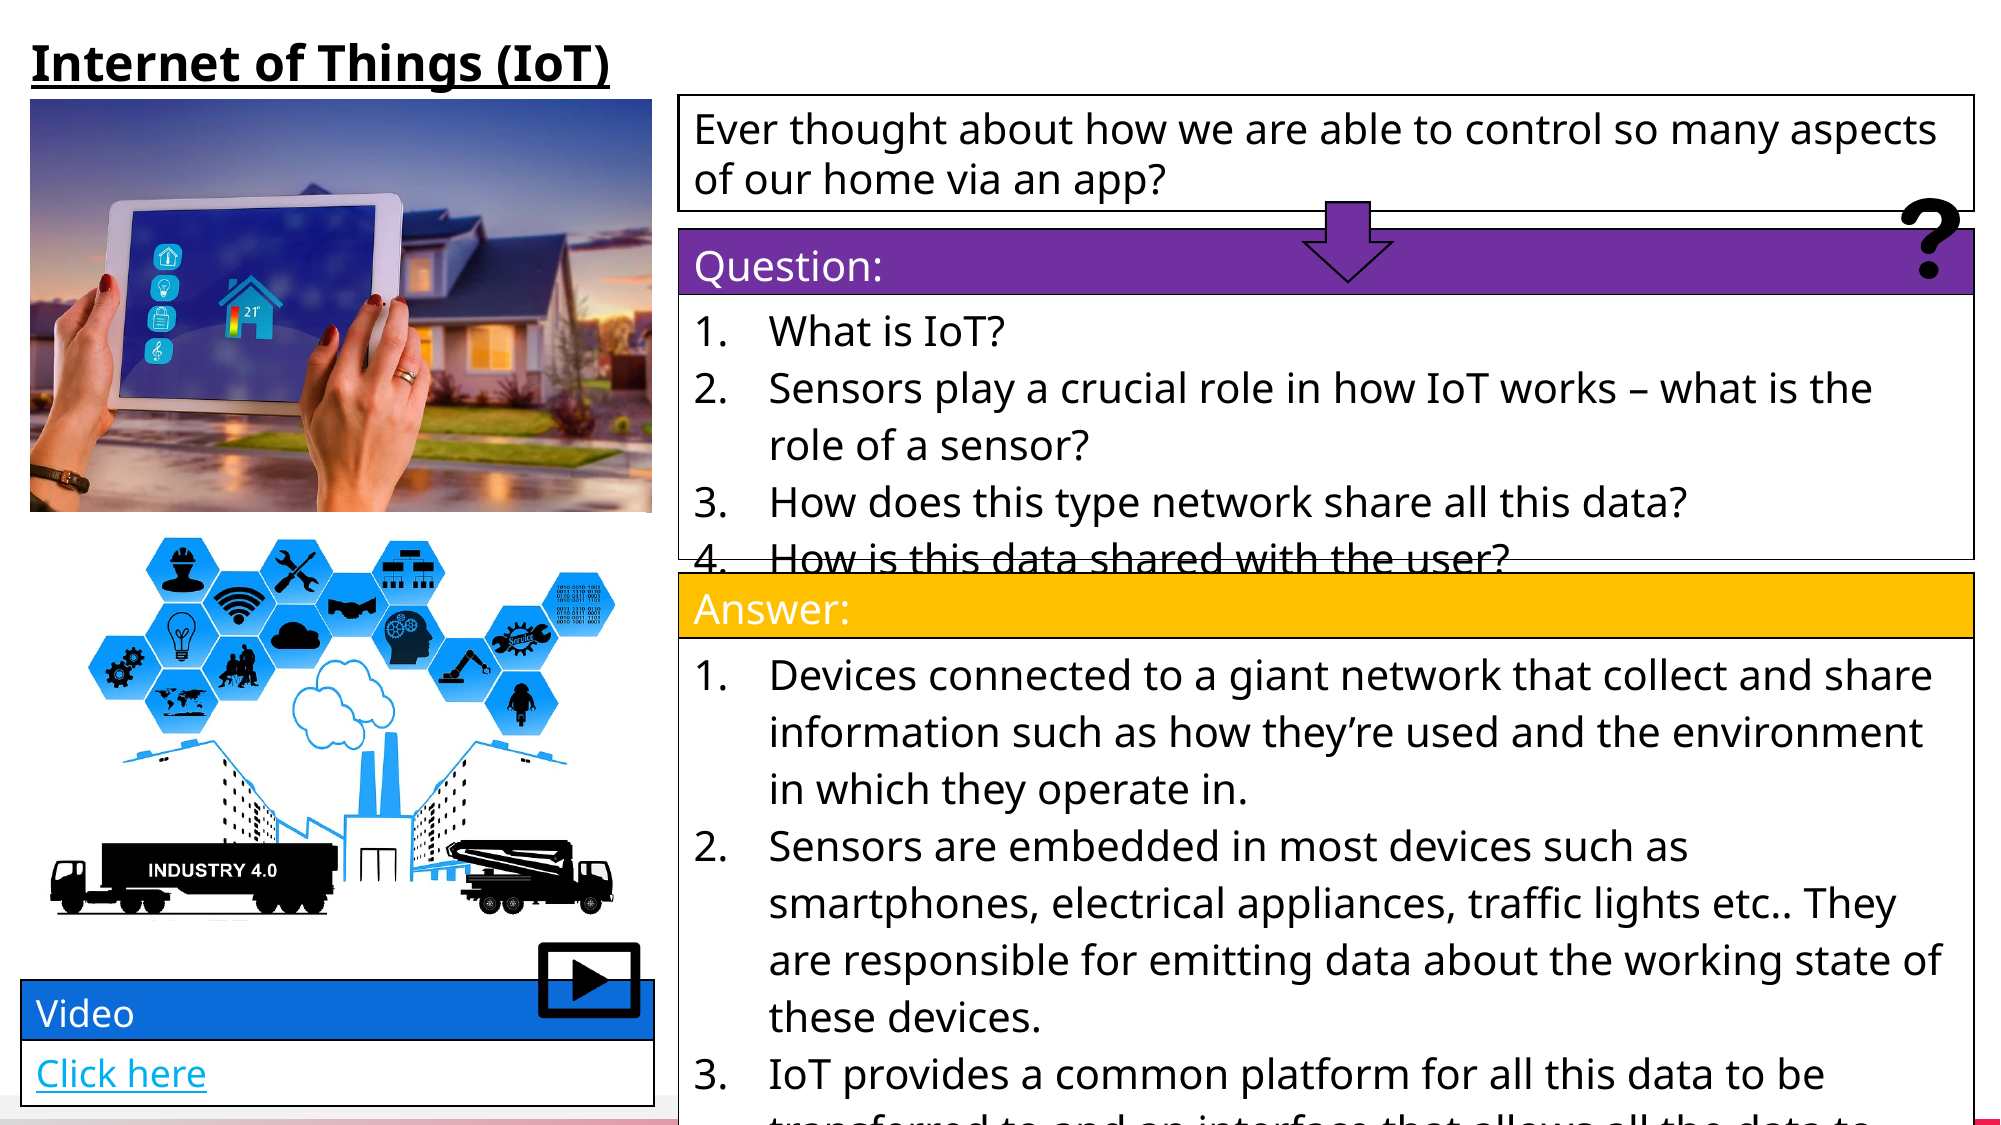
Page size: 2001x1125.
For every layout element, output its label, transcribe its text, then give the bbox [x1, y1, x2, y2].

text_box [1301, 201, 1395, 284]
table_cell Devices connected to a giant network that collect and share information such as how they’re used and the environment in which they operate in. Sensors are embedded in most devices such as smartphones, electrical appliances, traffic lights etc.. They are responsible for emitting data about the working state of these devices. IoT provides a common platform for all this data to be transferred to and an interface that allows all the data to communicate with each other. Via smart devices such as apps. [679, 639, 1973, 1125]
text_box Internet of Things (IoT) [16, 23, 1086, 99]
text_box Ever thought about how we are able to control so many aspects of our home via an app? [677, 94, 1975, 212]
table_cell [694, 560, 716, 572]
picture [1886, 198, 1975, 279]
table_header Answer: [679, 574, 1973, 637]
table_header Question: [679, 230, 1973, 294]
table_header Video [22, 981, 528, 1039]
table_cell Click here [22, 1041, 653, 1105]
picture [25, 99, 652, 1041]
table_cell What is IoT? Sensors play a crucial role in how IoT works – what is the role of a sensor? How does this type network share all this data? How is this data shared with the user? [679, 295, 1973, 559]
